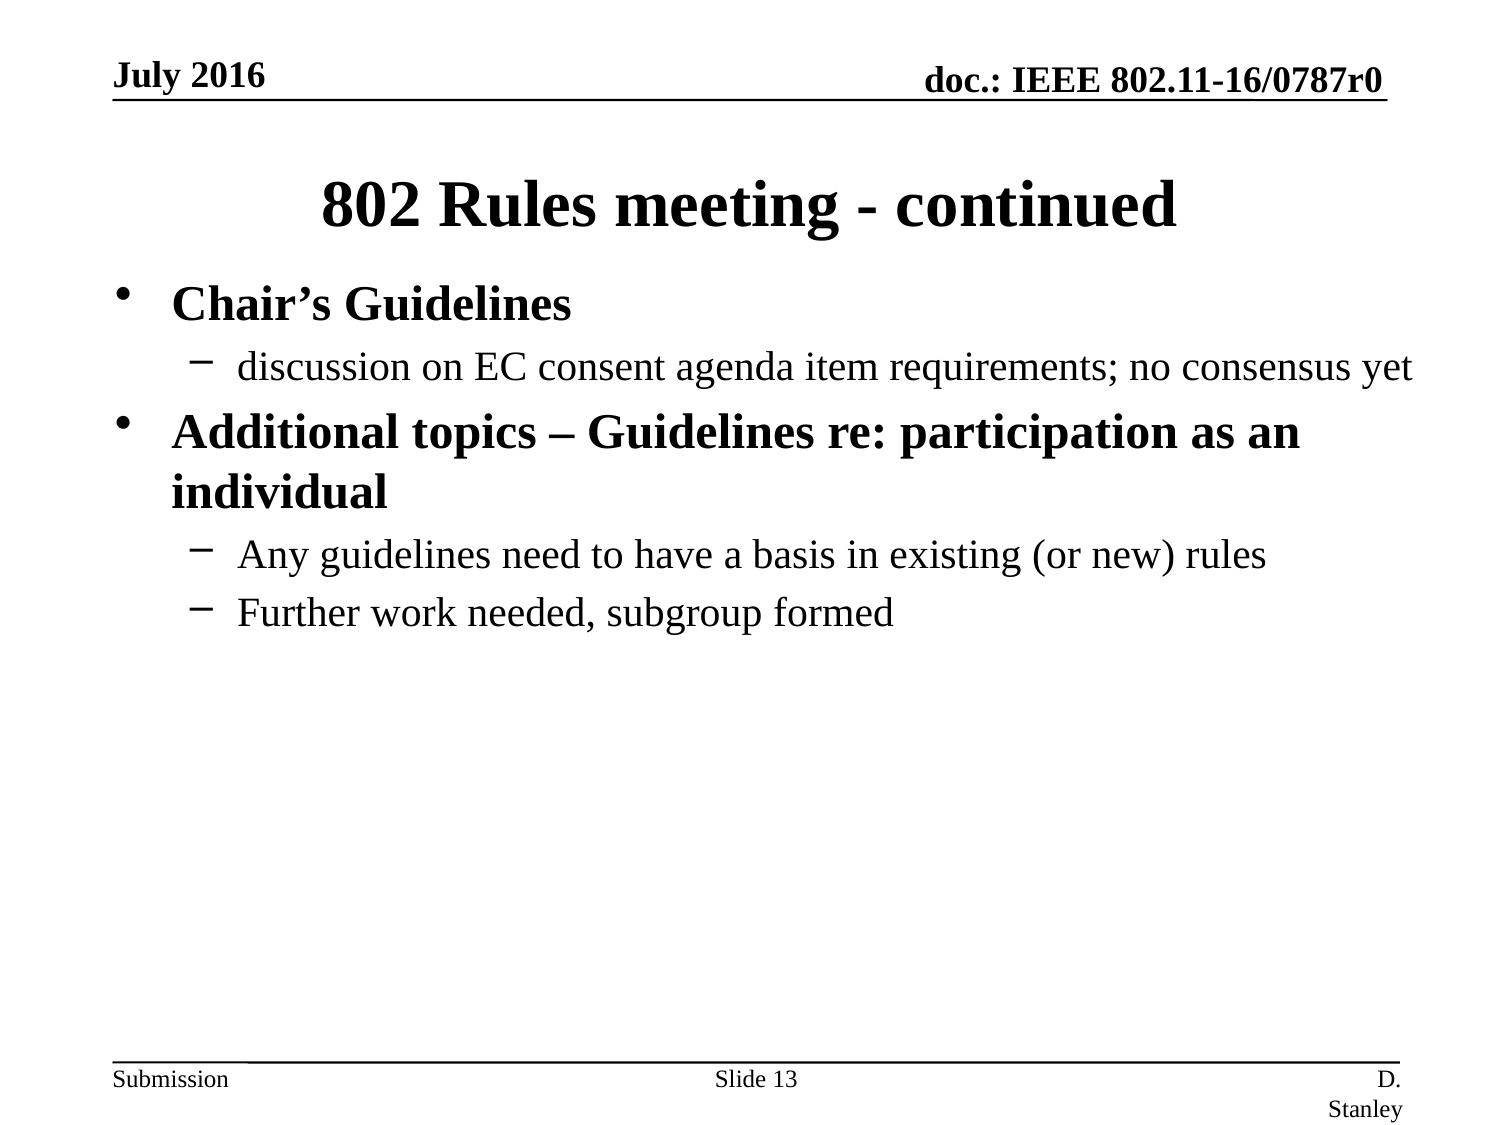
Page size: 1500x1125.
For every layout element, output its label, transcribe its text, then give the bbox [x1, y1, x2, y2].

slide_number Slide 13 [712, 1061, 800, 1093]
list Chair’s Guidelines discussion on EC consent agenda item requirements; no consensus yet Additional topics – Guidelines re: participation as an individual Any guidelines need to have a basis in existing (or new) rules Further work needed, subgroup formed [99, 262, 1476, 1101]
title 802 Rules meeting - continued [24, 112, 1476, 288]
footer D. Stanley, HP Enterprise [1324, 1061, 1402, 1093]
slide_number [112, 49, 401, 96]
